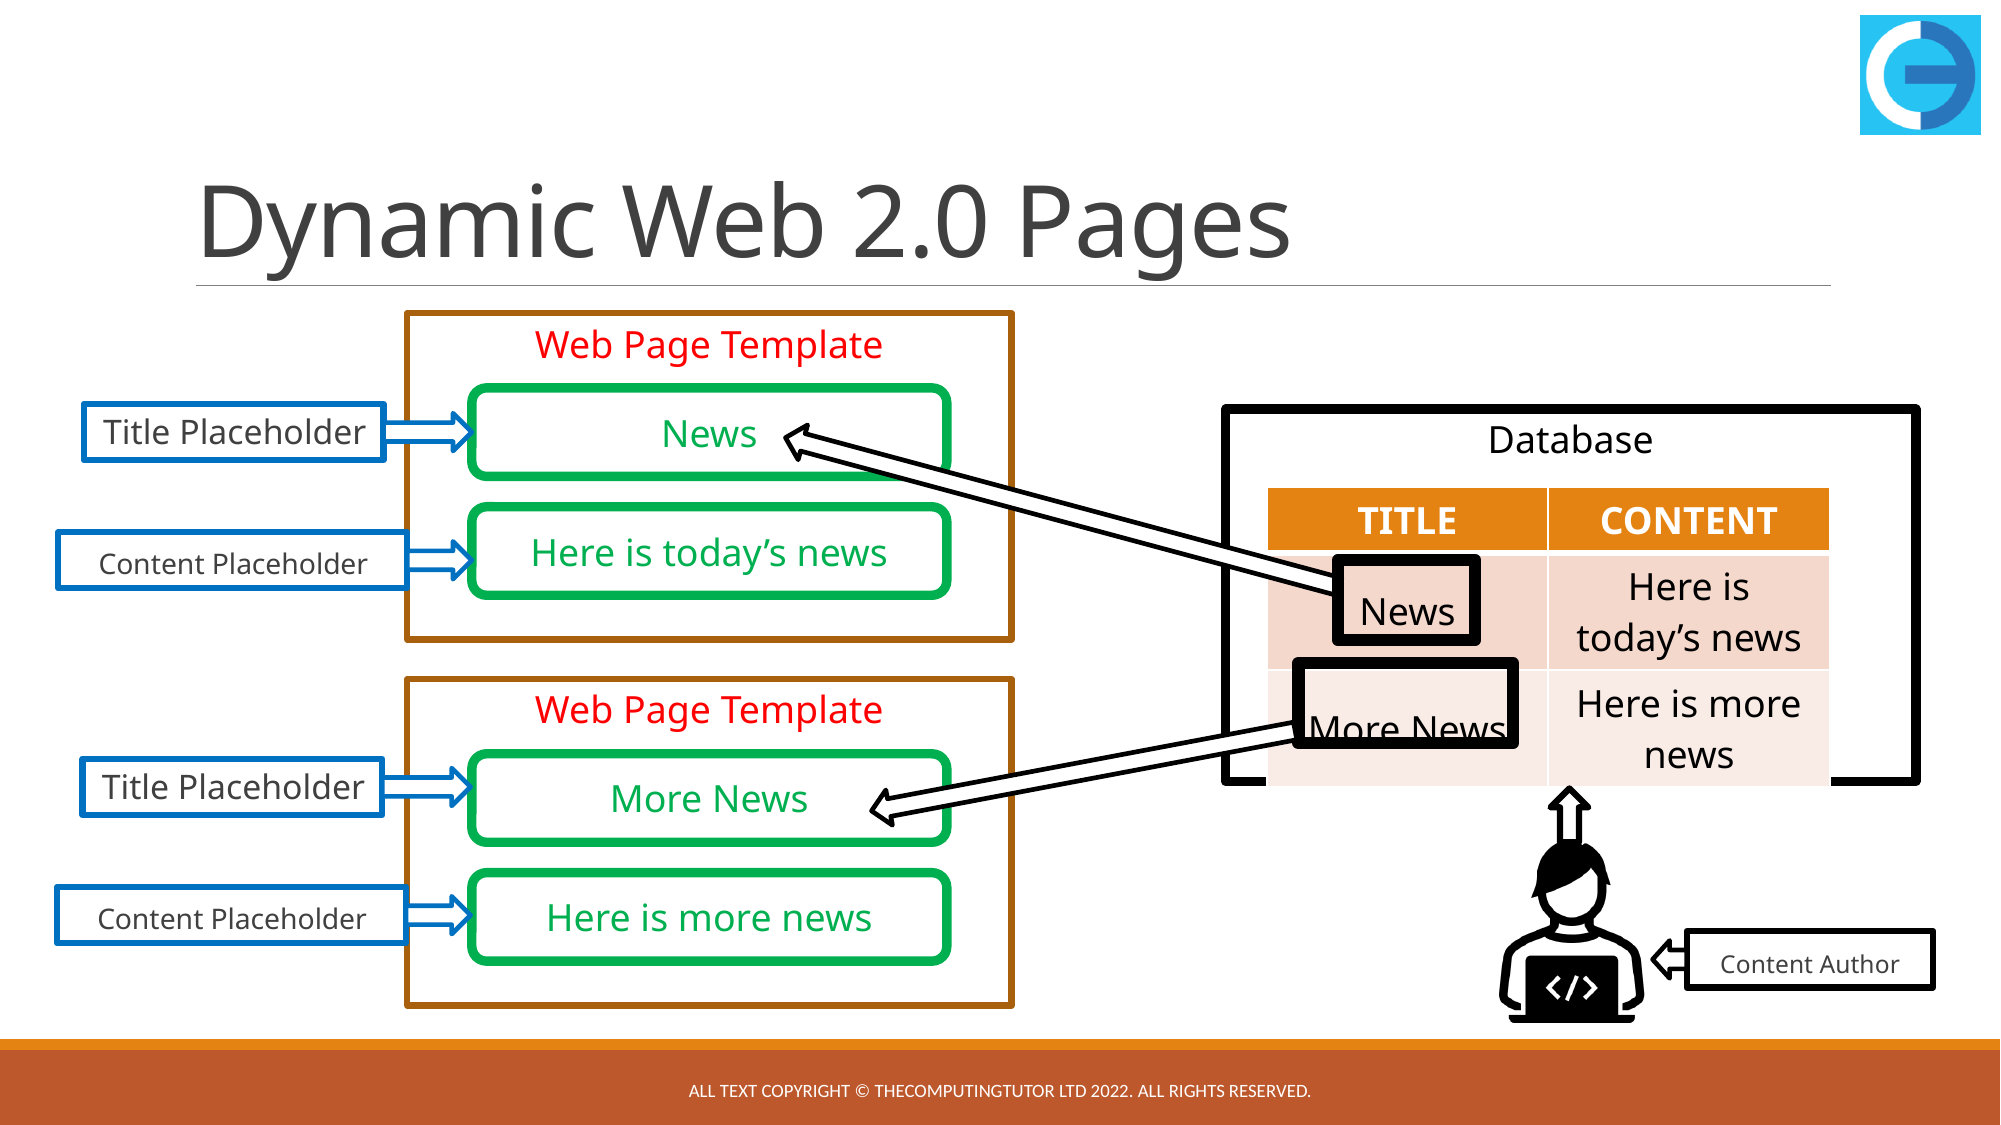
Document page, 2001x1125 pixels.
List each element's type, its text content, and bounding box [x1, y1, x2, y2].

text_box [1651, 930, 1934, 988]
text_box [57, 531, 473, 589]
text_box [1337, 559, 1476, 641]
title Dynamic Web 2.0 Pages [180, 47, 1830, 285]
text_box Web Page Template [406, 678, 1013, 785]
footer All text copyright © TheComputingTutor Ltd 2022. All rights Reserved. [604, 1059, 1396, 1120]
text_box Here is today’s news [470, 505, 949, 597]
table_cell More News [1268, 671, 1547, 786]
table_header TITLE [1268, 488, 1547, 550]
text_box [83, 403, 473, 461]
text_box News [470, 386, 949, 478]
text_box [784, 423, 1337, 597]
text_box Web Page Template [406, 312, 1013, 487]
text_box [1549, 787, 1590, 817]
picture [1860, 15, 1981, 135]
text_box Here is more news [471, 871, 949, 963]
text_box More News [470, 752, 949, 844]
text_box Database [1224, 408, 1917, 783]
table_cell Here is today’s news [1549, 556, 1829, 669]
table_header CONTENT [1549, 488, 1829, 550]
text_box Web Page Template [406, 470, 1013, 641]
table_cell Here is more news [1549, 671, 1829, 786]
text_box [870, 720, 1299, 827]
text_box Web Page Template [406, 795, 1013, 1007]
table_cell News [1268, 556, 1547, 669]
text_box [1297, 662, 1514, 744]
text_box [82, 758, 471, 816]
picture [1467, 819, 1676, 1028]
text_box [56, 886, 472, 944]
